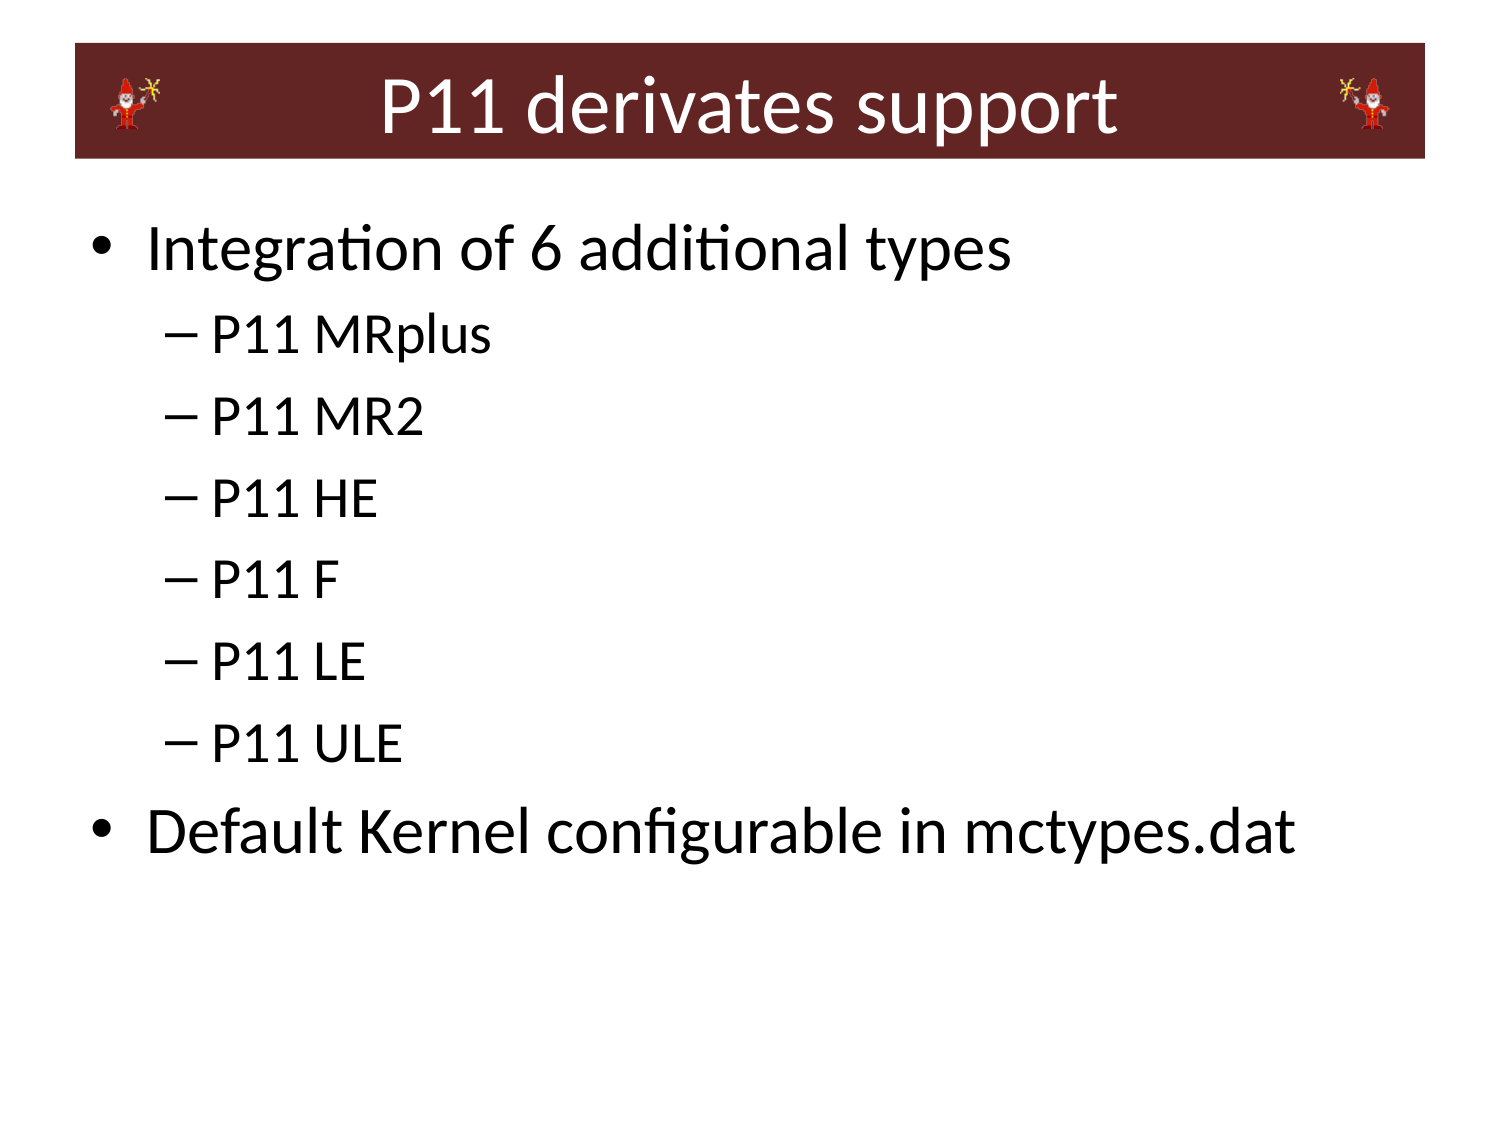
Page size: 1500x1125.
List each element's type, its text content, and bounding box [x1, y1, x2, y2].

picture [1340, 77, 1391, 129]
list Integration of 6 additional types P11 MRplus P11 MR2 P11 HE P11 F P11 LE P11 ULE Default Kernel configurable in mctypes.dat [75, 196, 1425, 1005]
picture [109, 77, 160, 129]
title P11 derivates support [75, 42, 1425, 159]
